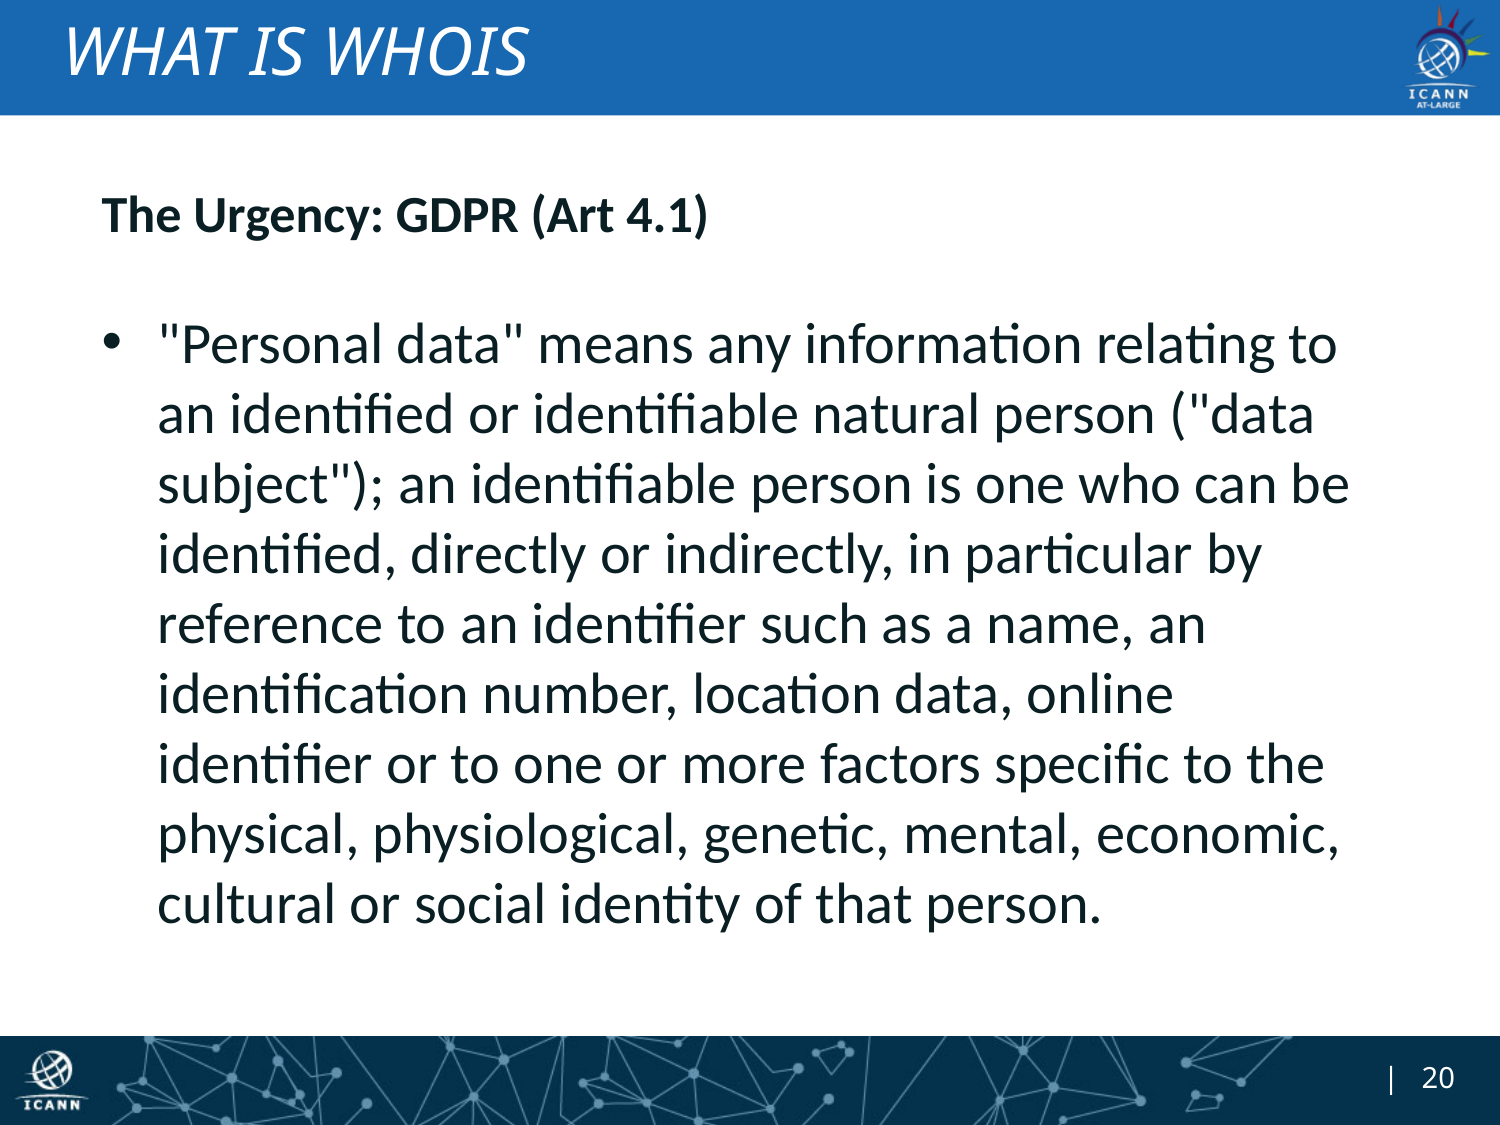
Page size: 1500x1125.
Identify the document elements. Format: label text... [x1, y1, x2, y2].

title WHAT IS WHOIS [1493, 0, 1500, 116]
picture [1389, 0, 1493, 112]
picture [0, 1036, 1500, 1125]
text_box The Urgency: GDPR (Art 4.1) "Personal data" means any information relating to an identified or identifiable natural person ("data subject"); an identifiable person is one who can be identified, directly or indirectly, in particular by reference to an identifier such as a name, an identification number, location data, online identifier or to one or more factors specific to the physical, physiological, genetic, mental, economic, cultural or social identity of that person. [86, 172, 1417, 1055]
title WHAT IS WHOIS [0, 0, 1388, 116]
